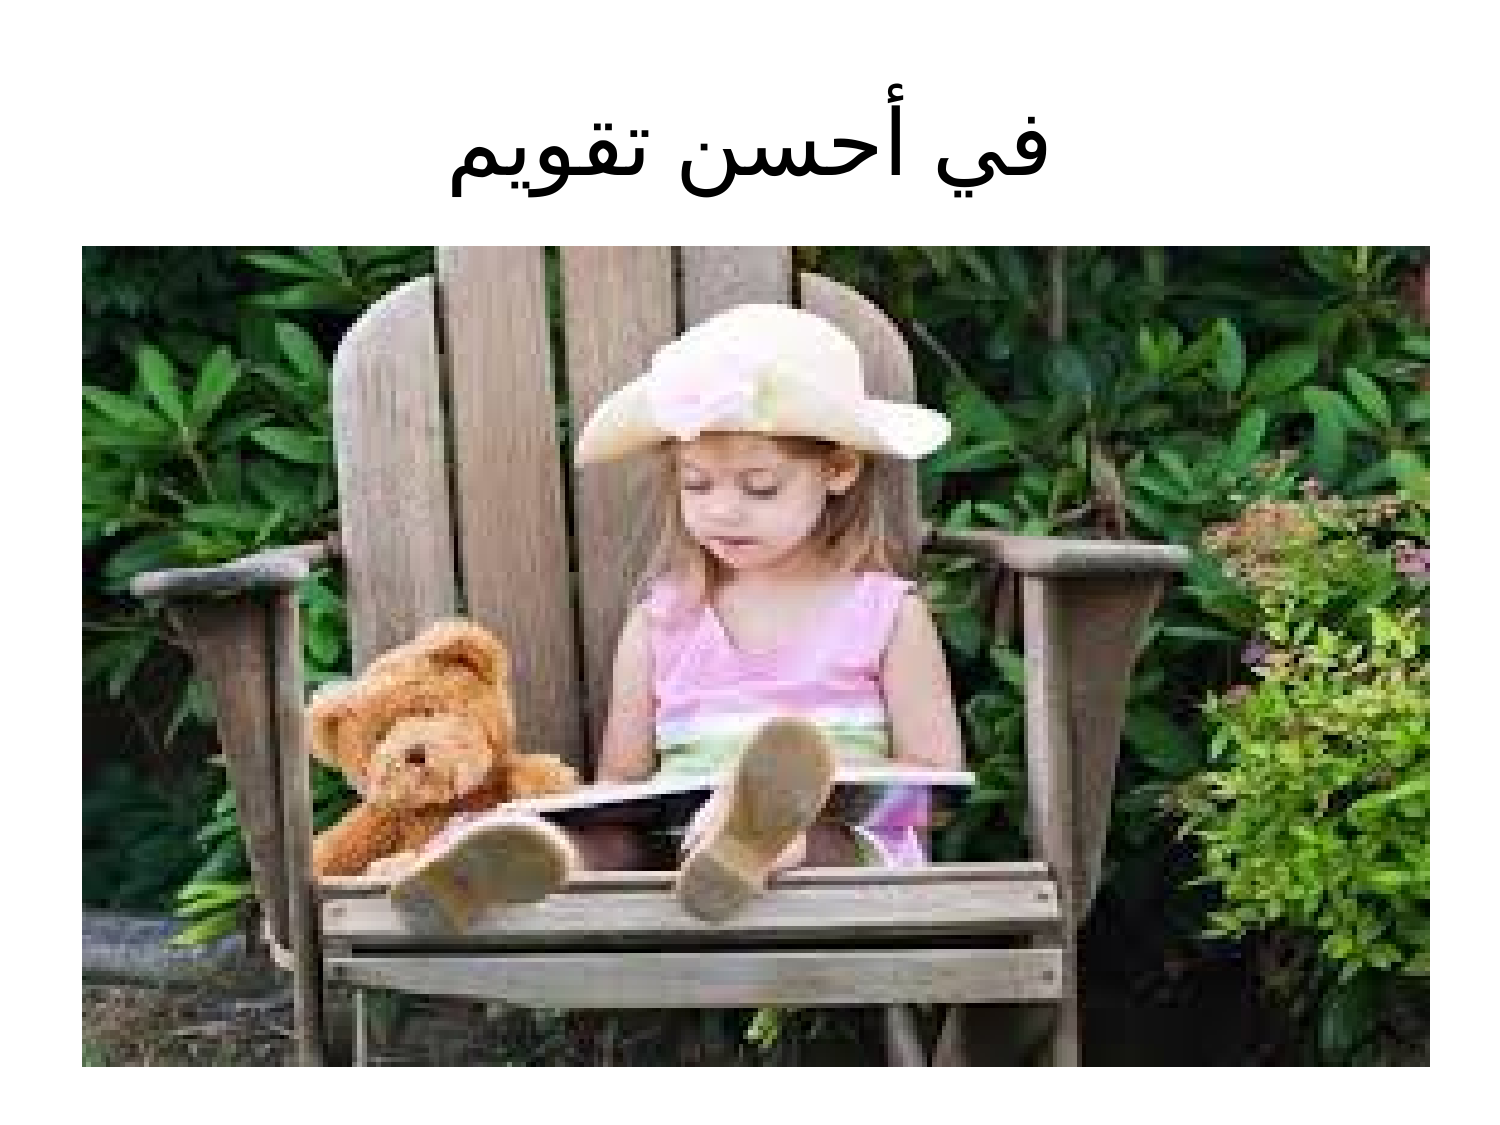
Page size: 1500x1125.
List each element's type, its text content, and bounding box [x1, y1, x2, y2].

title في أحسن تقويم [75, 45, 1425, 233]
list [81, 245, 1430, 1067]
